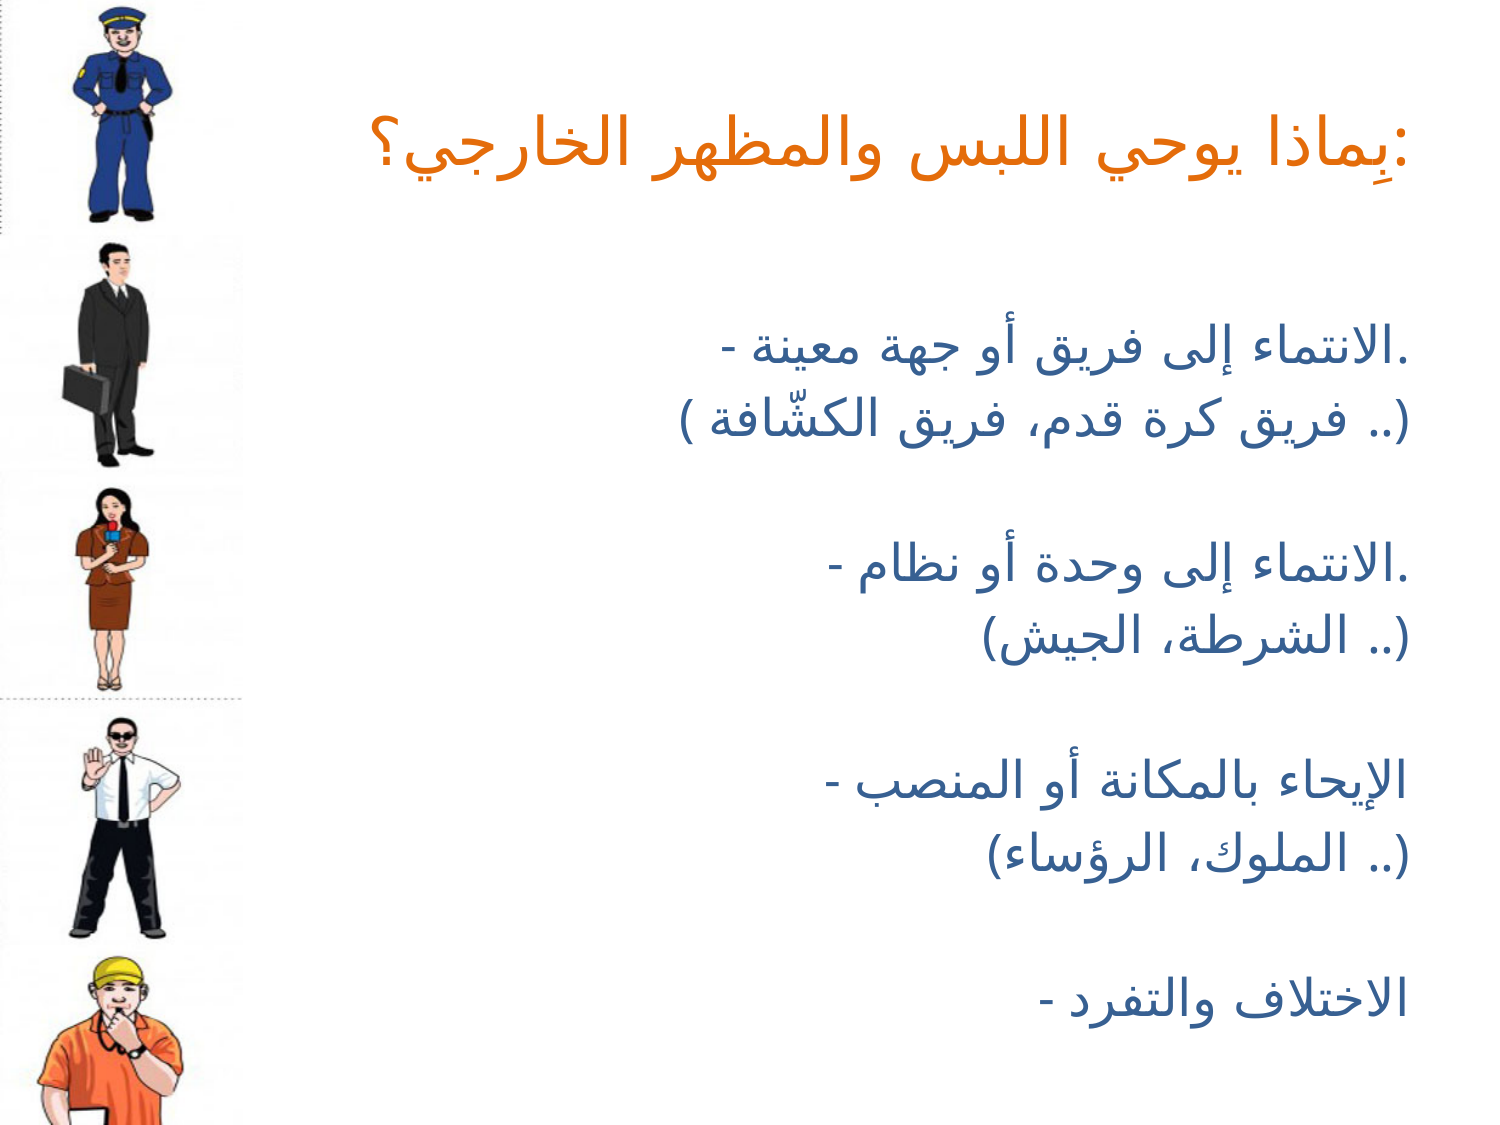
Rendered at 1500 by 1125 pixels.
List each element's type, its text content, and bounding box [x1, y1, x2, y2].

list - الانتماء إلى فريق أو جهة معينة. ( فريق كرة قدم، فريق الكشّافة ..) - الانتماء إلى وحدة أو نظام. (الشرطة، الجيش ..) - الإيحاء بالمكانة أو المنصب (الملوك، الرؤساء ..) - الاختلاف والتفرد [246, 231, 1425, 1035]
title بِماذا يوحي اللبس والمظهر الخارجي؟: [246, 45, 1425, 231]
picture [0, 0, 243, 1125]
